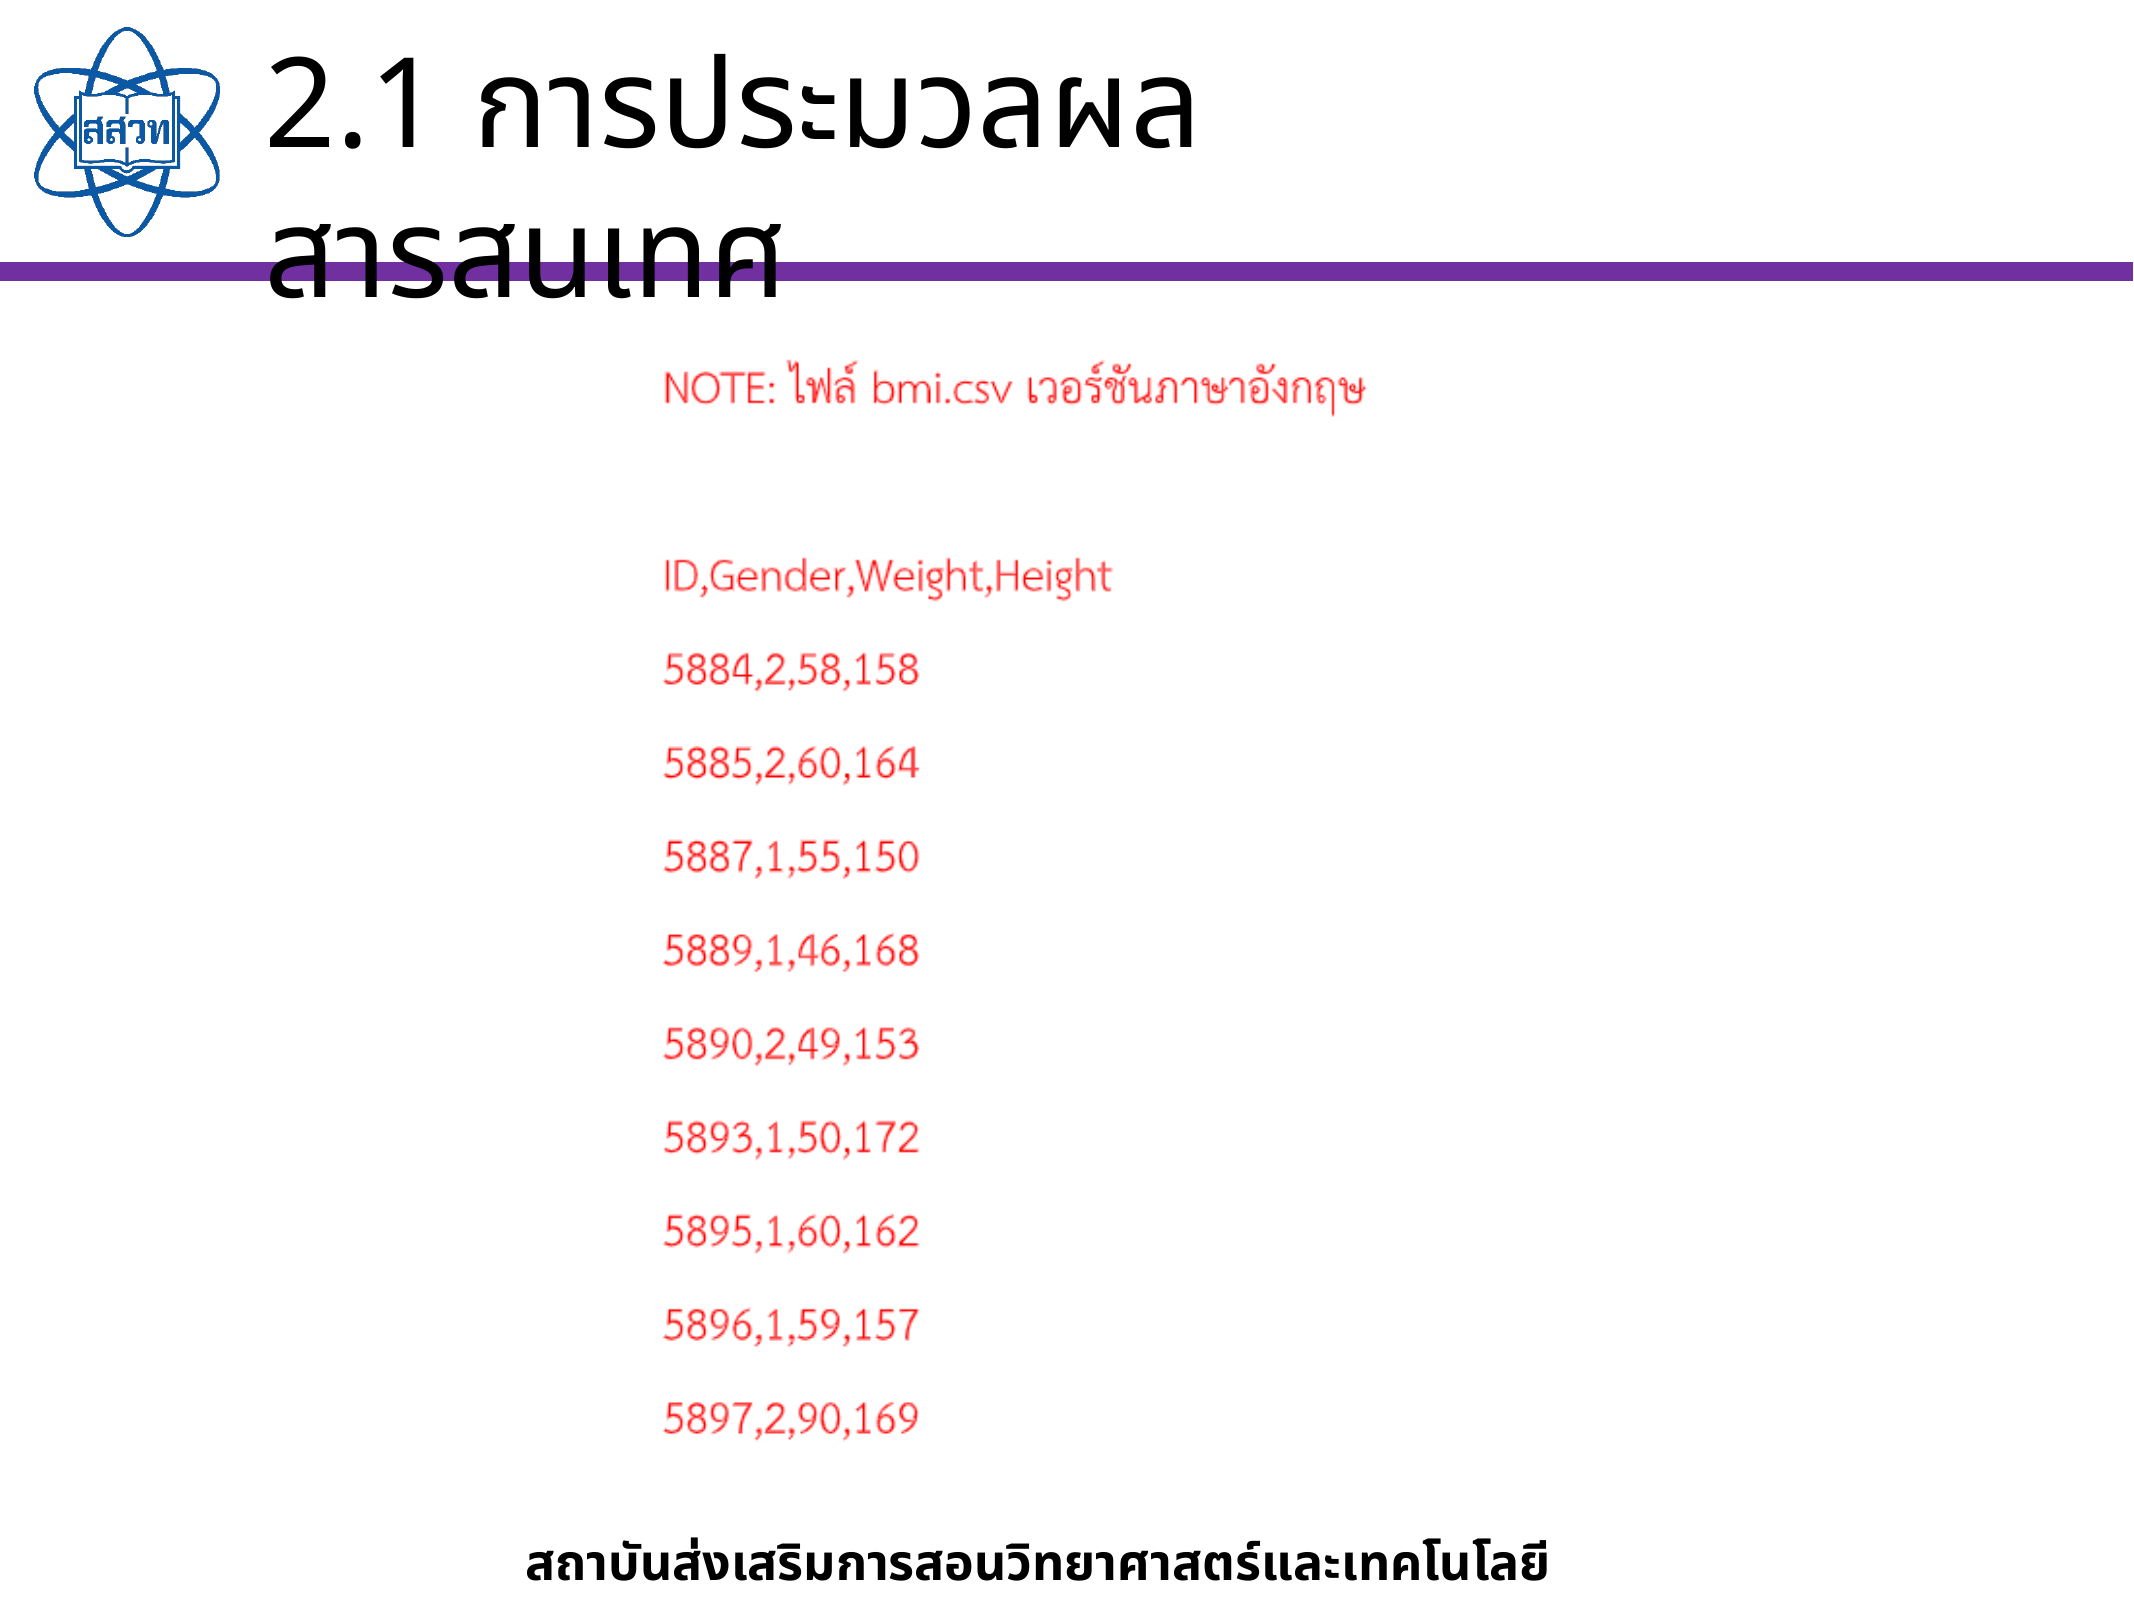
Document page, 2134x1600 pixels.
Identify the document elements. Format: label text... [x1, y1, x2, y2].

text_box 2.1 การประมวลผลสารสนเทศ [256, 88, 1347, 257]
picture [639, 349, 1414, 1467]
picture [33, 27, 220, 237]
text_box สถาบันส่งเสริมการสอนวิทยาศาสตร์และเทคโนโลยี [74, 1522, 2002, 1589]
